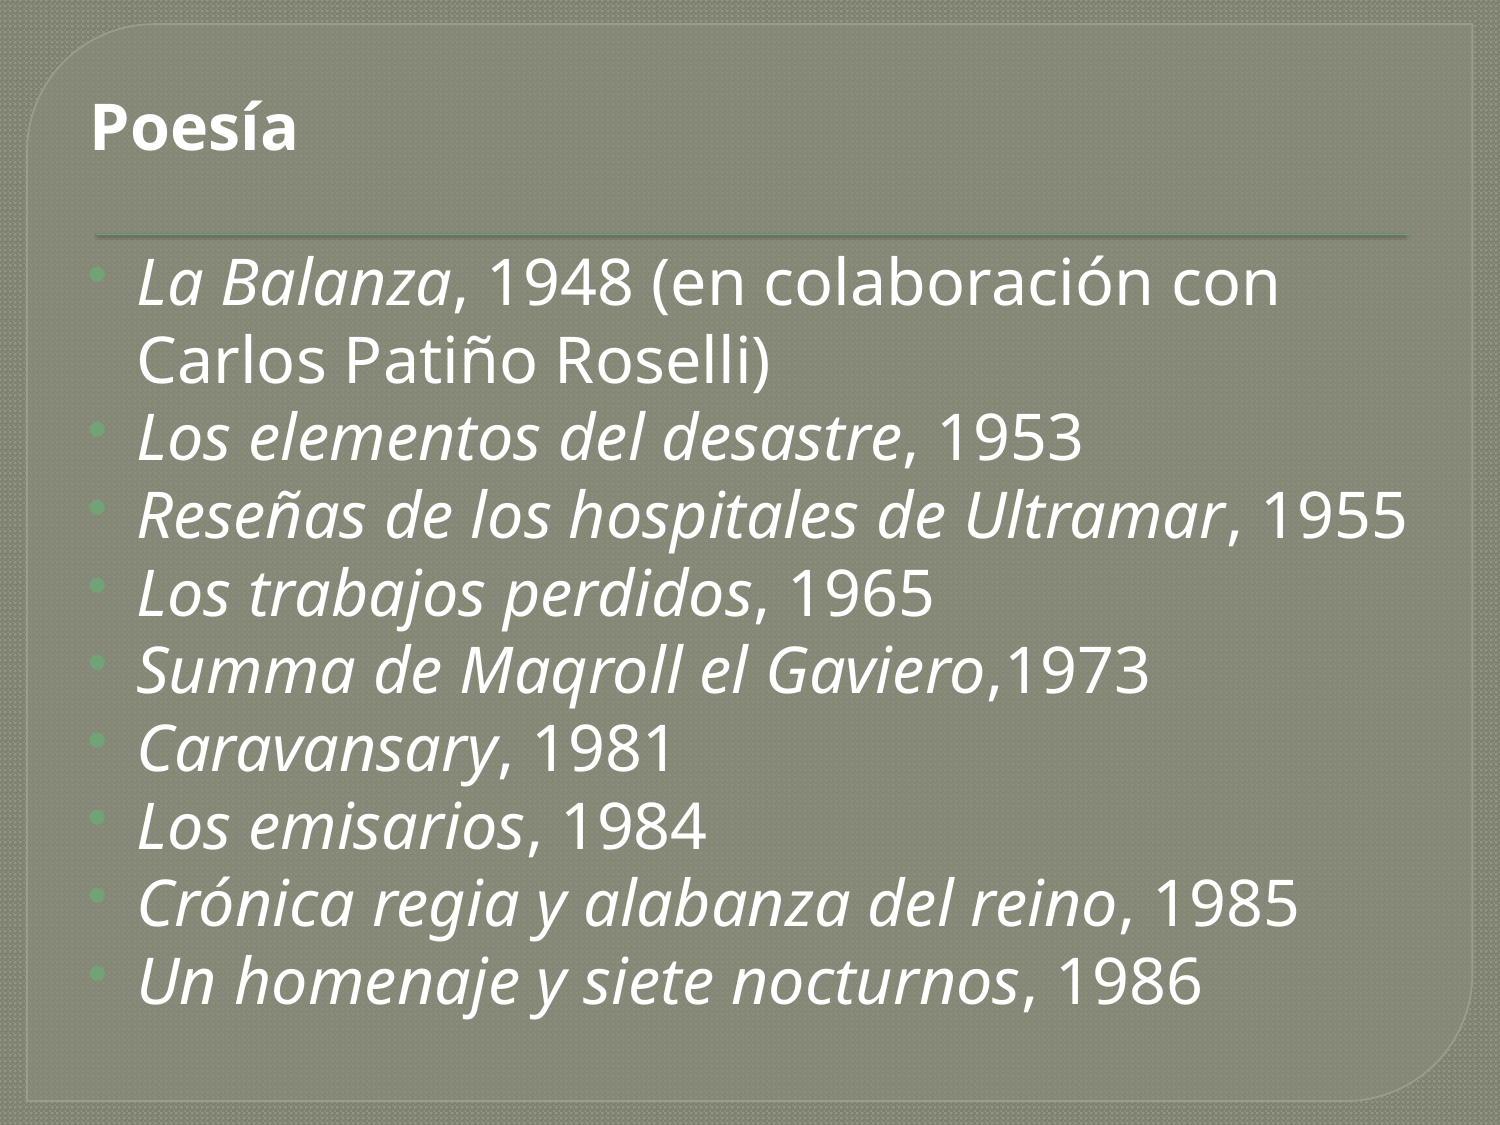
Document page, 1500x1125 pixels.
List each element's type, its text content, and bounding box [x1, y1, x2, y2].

list Poesía La Balanza, 1948 (en colaboración con Carlos Patiño Roselli) Los elementos del desastre, 1953 Reseñas de los hospitales de Ultramar, 1955 Los trabajos perdidos, 1965 Summa de Maqroll el Gaviero,1973 Caravansary, 1981 Los emisarios, 1984 Crónica regia y alabanza del reino, 1985 Un homenaje y siete nocturnos, 1986 [75, 78, 1425, 1059]
